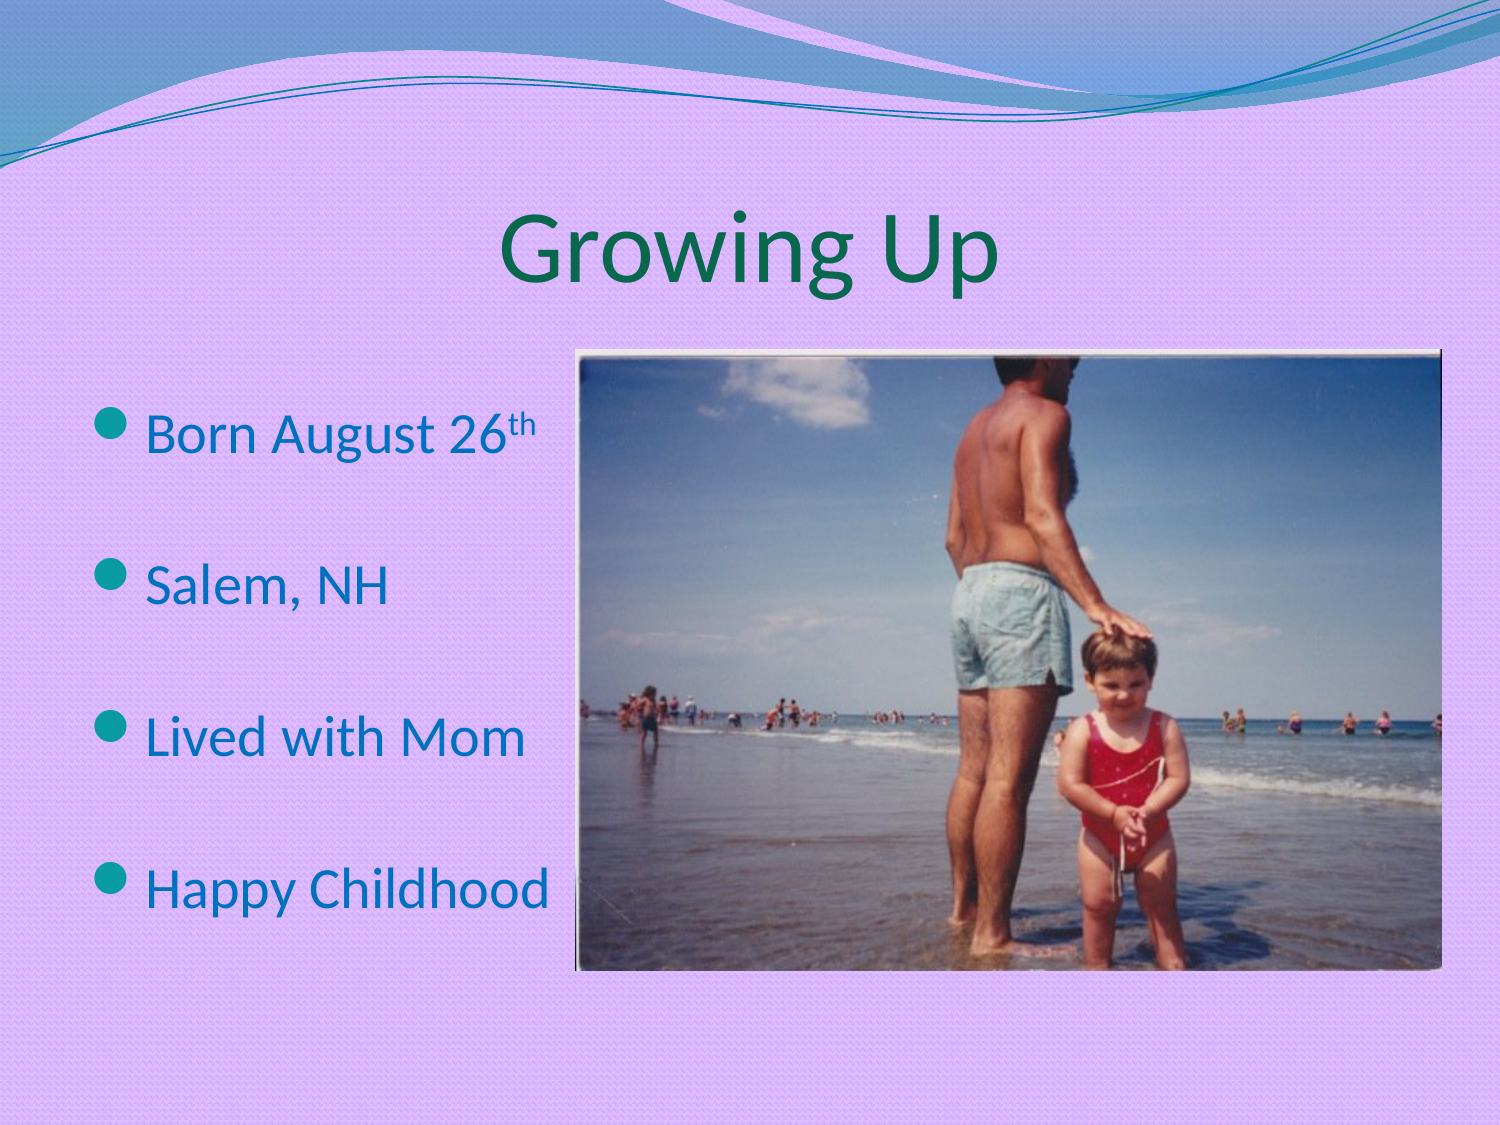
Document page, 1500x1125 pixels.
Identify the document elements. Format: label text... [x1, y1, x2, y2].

title Growing Up [75, 115, 1425, 303]
picture [574, 349, 1442, 971]
list Born August 26th Salem, NH Lived with Mom Happy Childhood [75, 317, 1425, 1038]
